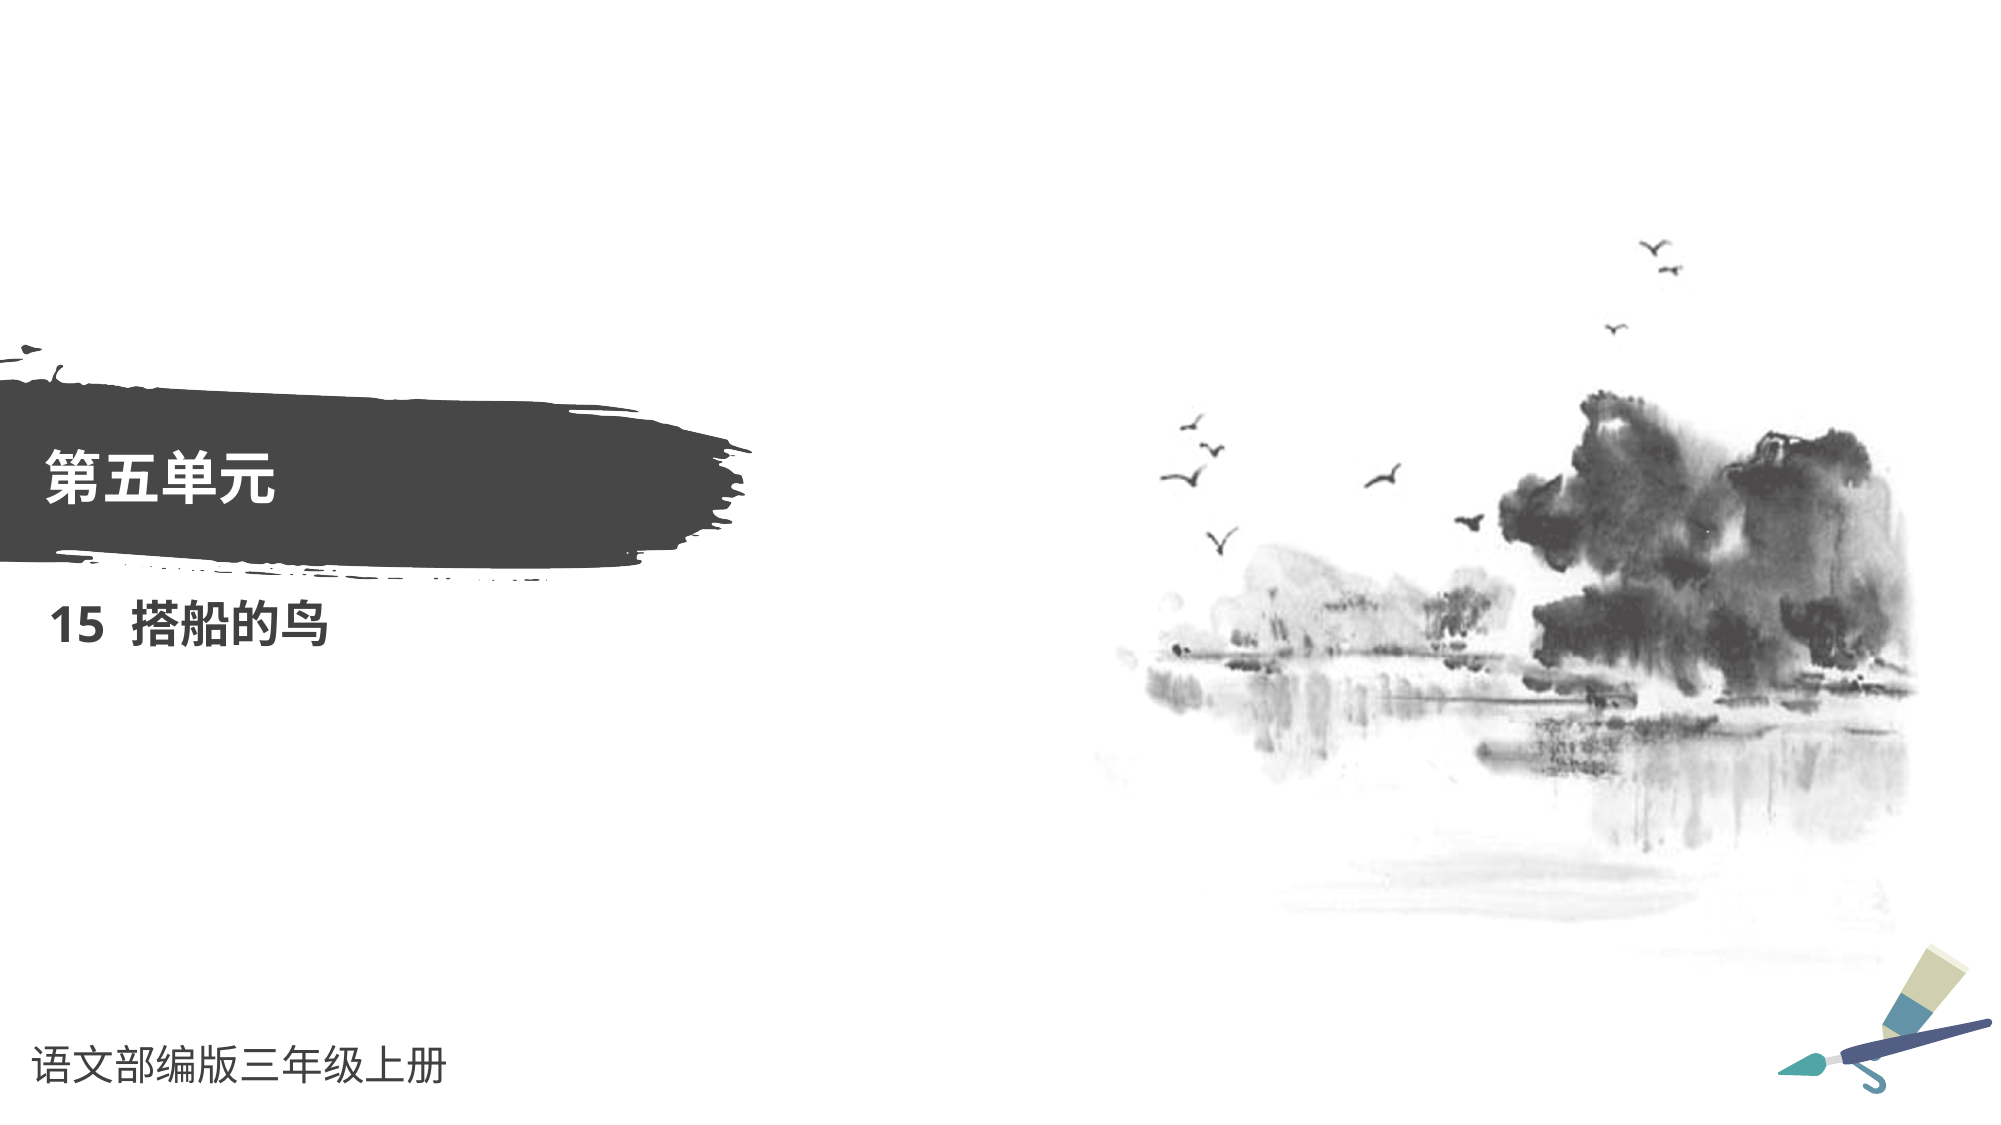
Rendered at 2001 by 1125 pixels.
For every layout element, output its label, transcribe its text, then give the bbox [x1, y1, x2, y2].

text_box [1811, 945, 1974, 1125]
text_box 15 搭船的鸟 [33, 585, 633, 660]
picture [1093, 235, 1920, 974]
text_box 语文部编版三年级上册 [15, 1031, 616, 1097]
picture [0, 335, 752, 582]
